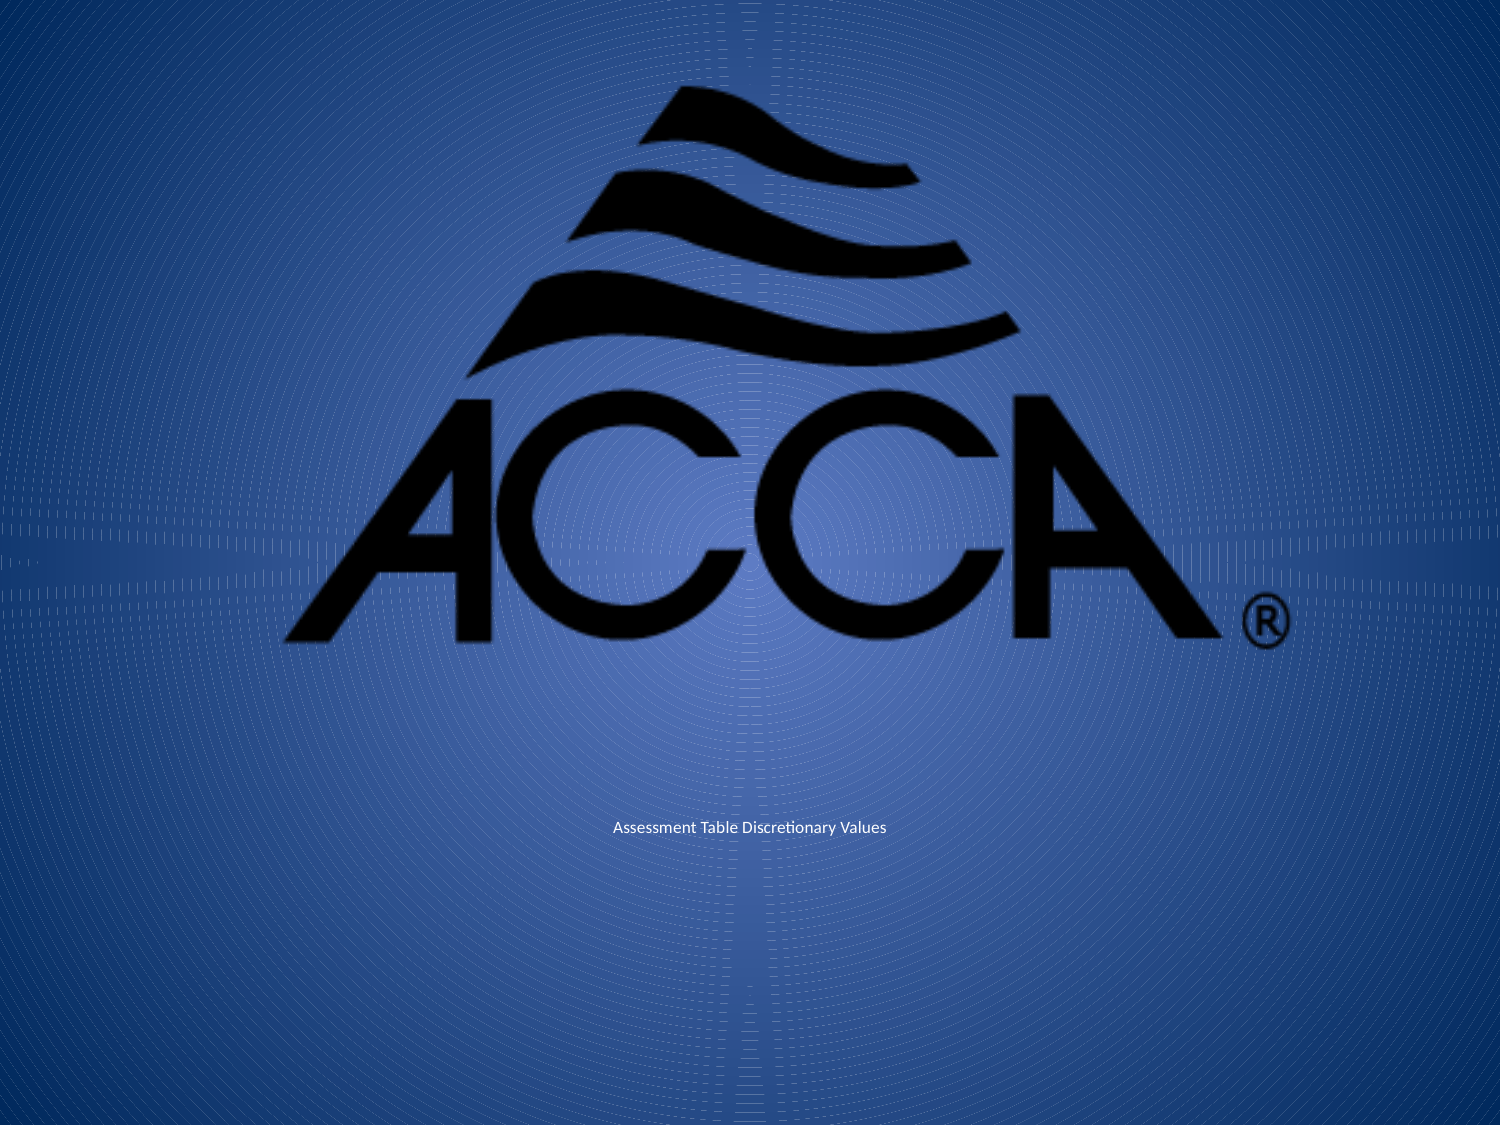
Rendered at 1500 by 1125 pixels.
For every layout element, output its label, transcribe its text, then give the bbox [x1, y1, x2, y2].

picture [237, 24, 1334, 738]
title Assessment Table Discretionary Values [0, 787, 1500, 888]
